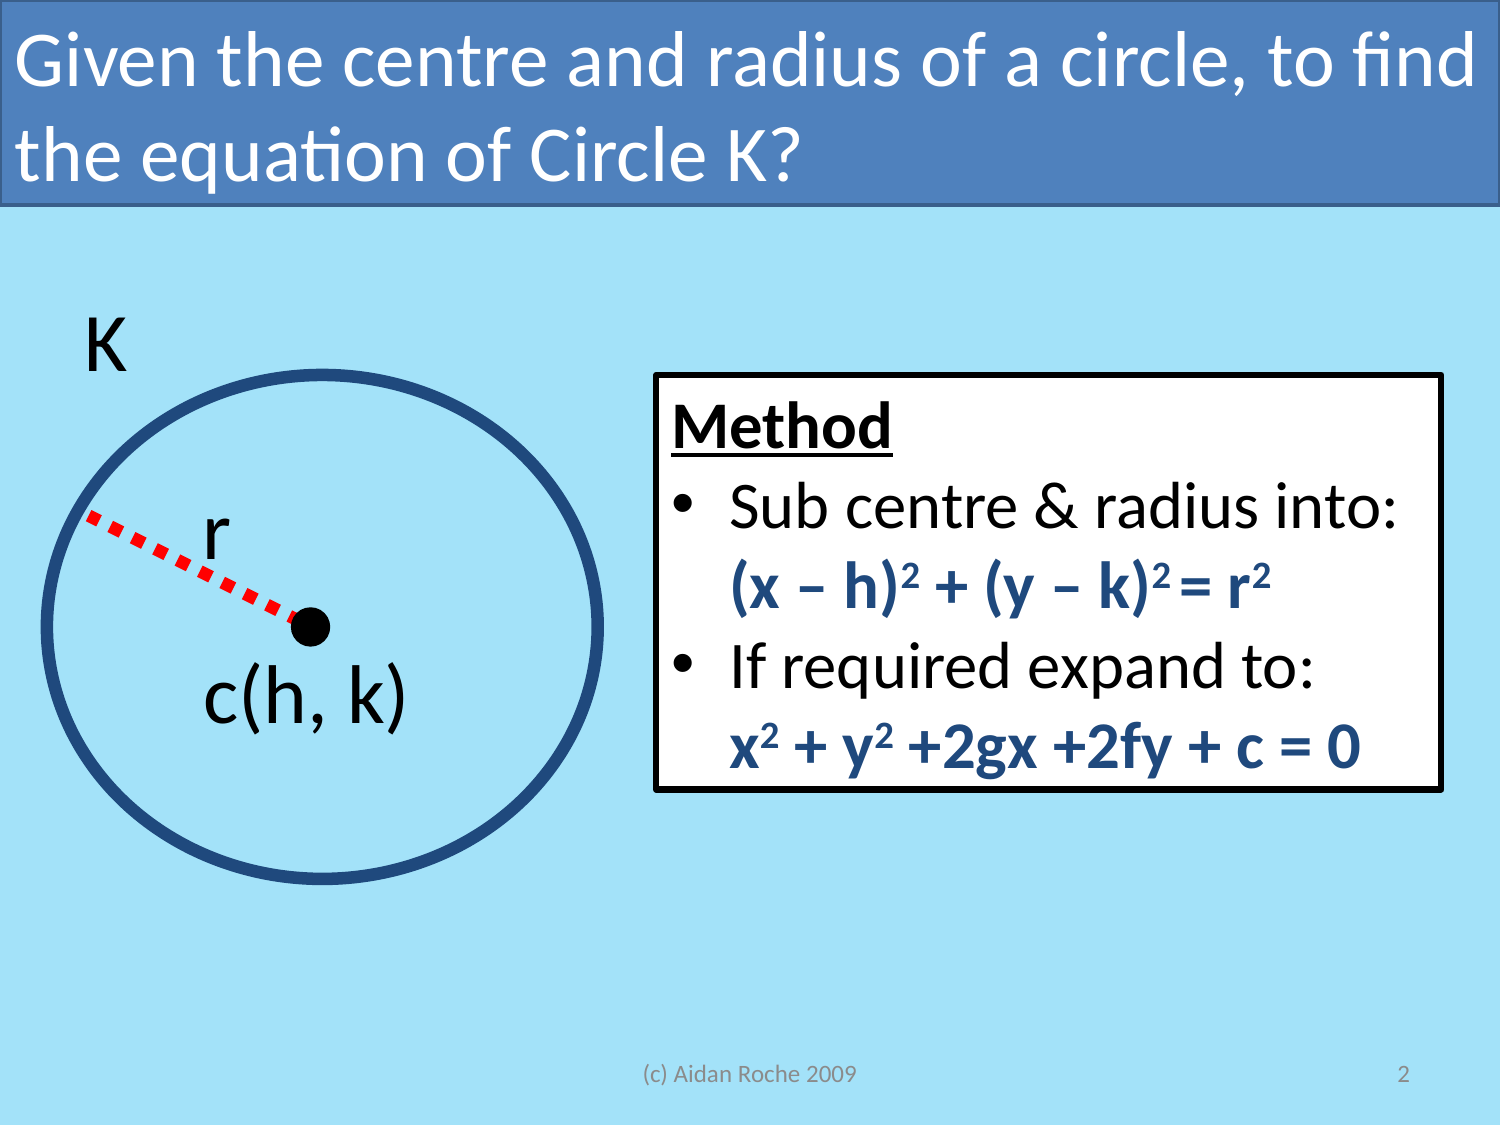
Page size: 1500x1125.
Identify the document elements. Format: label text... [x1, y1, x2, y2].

text_box Given the centre and radius of a circle, to find the equation of Circle K? [0, 0, 1500, 207]
text_box c(h, k) [188, 632, 426, 748]
slide_number 2 [1074, 1042, 1425, 1103]
text_box [44, 372, 600, 882]
text_box Method Sub centre & radius into: (x – h)2 + (y – k)2 = r2 If required expand to: x2 + y2 +2gx +2fy + c = 0 [656, 374, 1442, 790]
text_box [290, 607, 331, 632]
footer (c) Aidan Roche 2009 [512, 1042, 988, 1103]
text_box K [70, 281, 211, 396]
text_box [146, 456, 265, 692]
